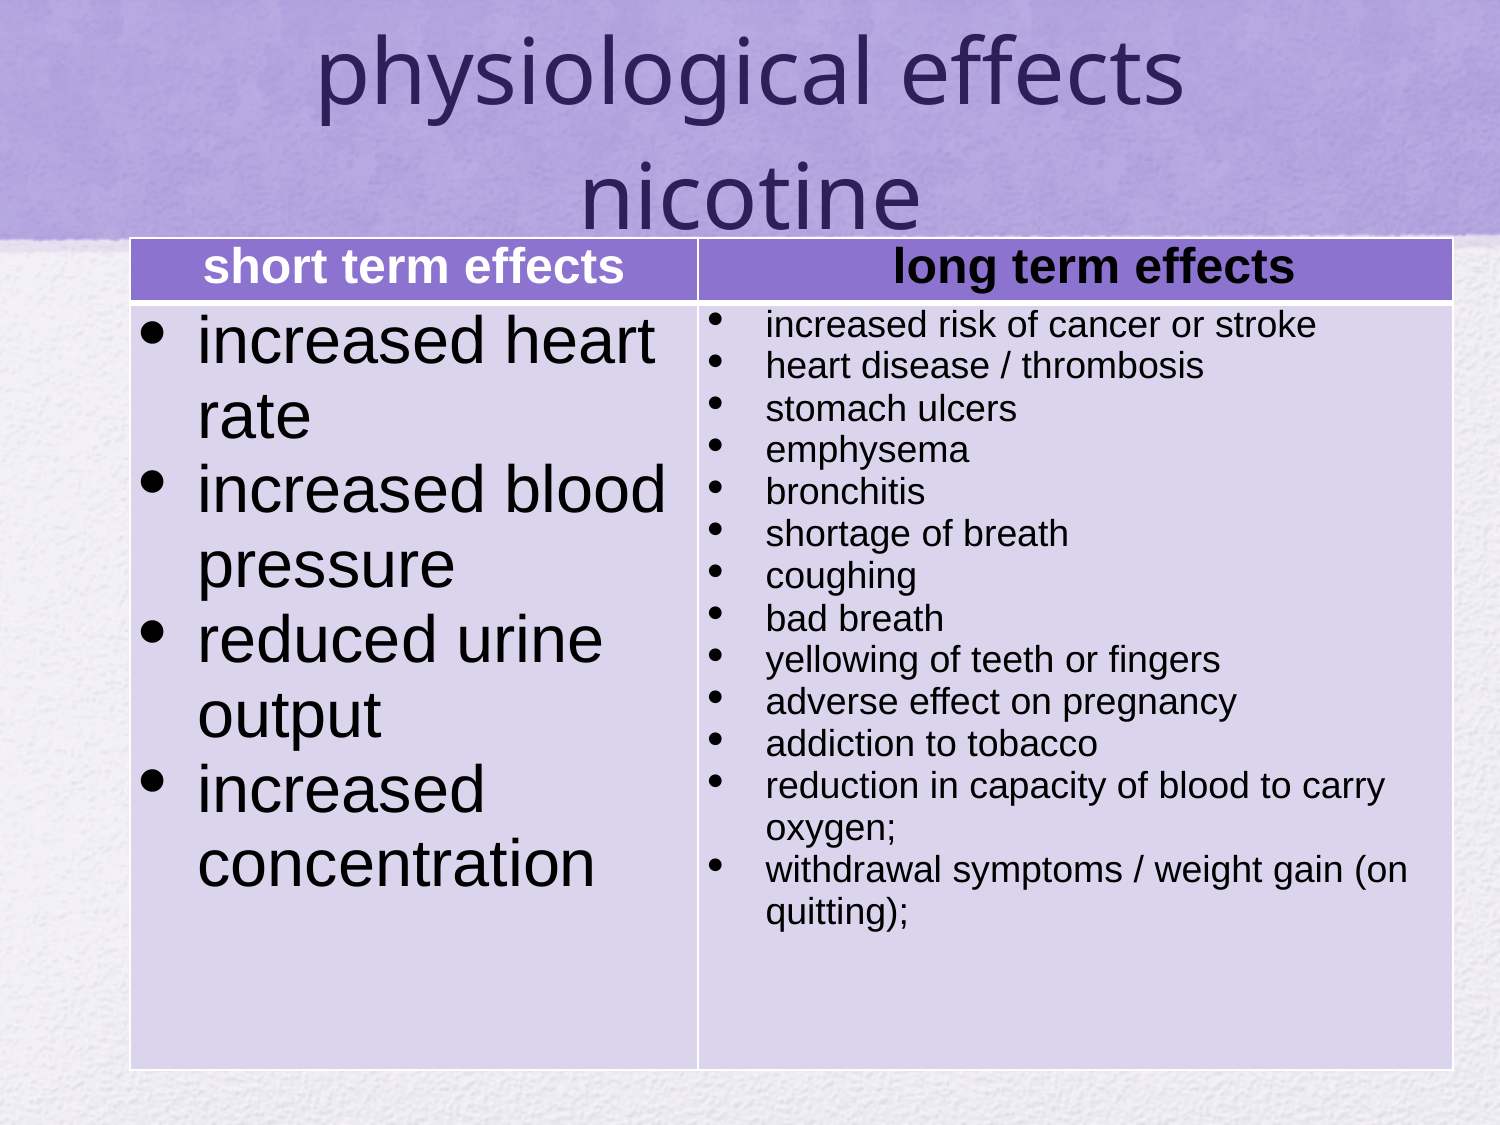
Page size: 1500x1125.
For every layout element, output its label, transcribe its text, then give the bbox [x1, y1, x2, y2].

title physiological effects nicotine [129, 6, 1372, 237]
table_header long term effects [699, 239, 1452, 300]
picture [0, 225, 1500, 1125]
table_cell increased heart rate increased blood pressure reduced urine output increased concentration [131, 306, 697, 1069]
table_header short term effects [131, 239, 697, 300]
table_cell increased risk of cancer or stroke heart disease / thrombosis stomach ulcers emphysema bronchitis shortage of breath coughing bad breath yellowing of teeth or fingers adverse effect on pregnancy addiction to tobacco reduction in capacity of blood to carry oxygen; withdrawal symptoms / weight gain (on quitting); [699, 306, 1452, 1069]
